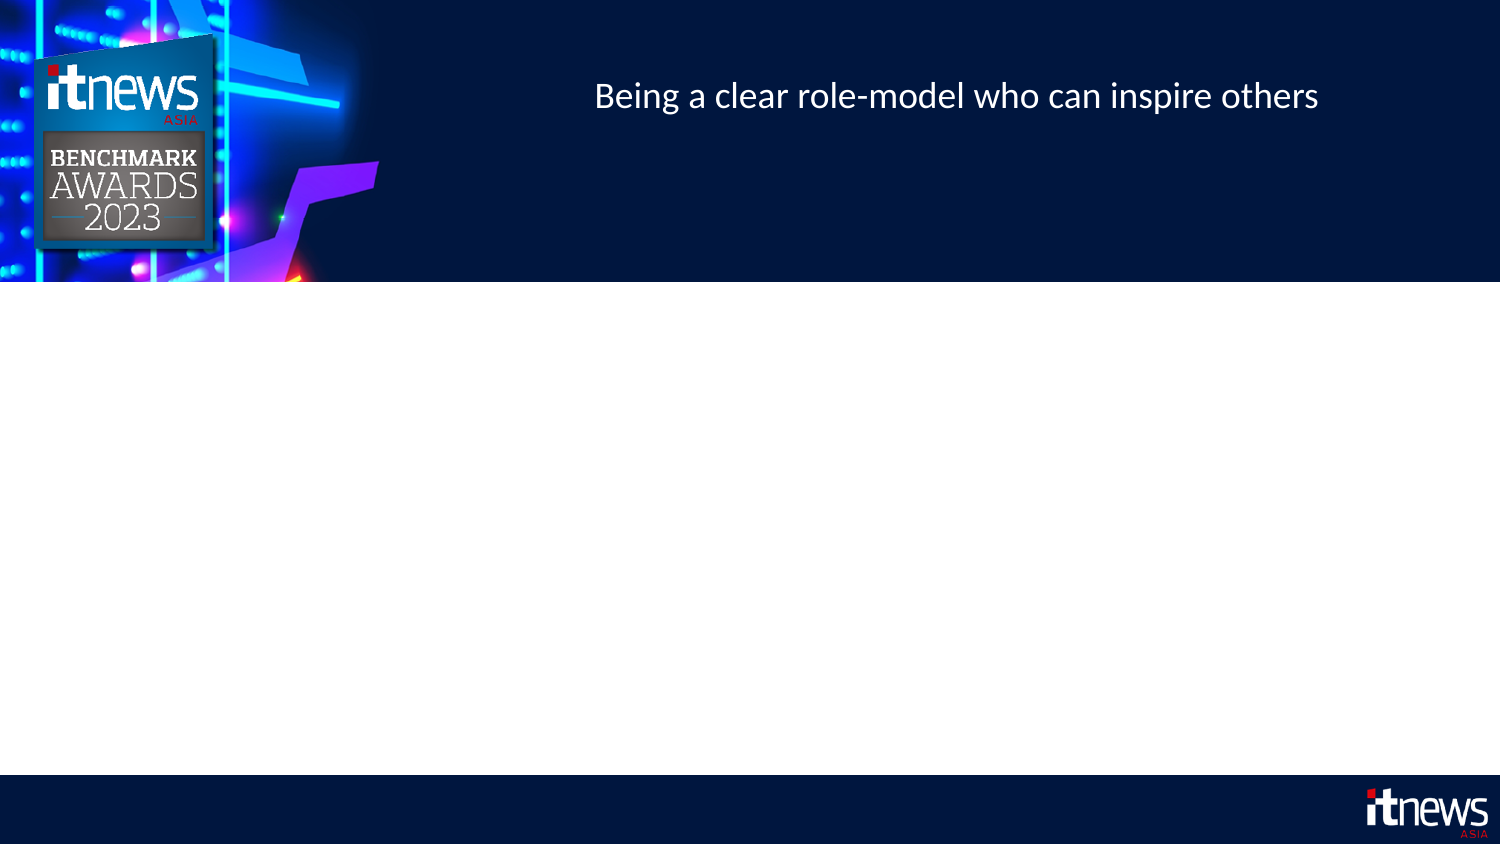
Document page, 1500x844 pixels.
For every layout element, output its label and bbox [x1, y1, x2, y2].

picture [0, 0, 1500, 282]
picture [0, 775, 1500, 844]
